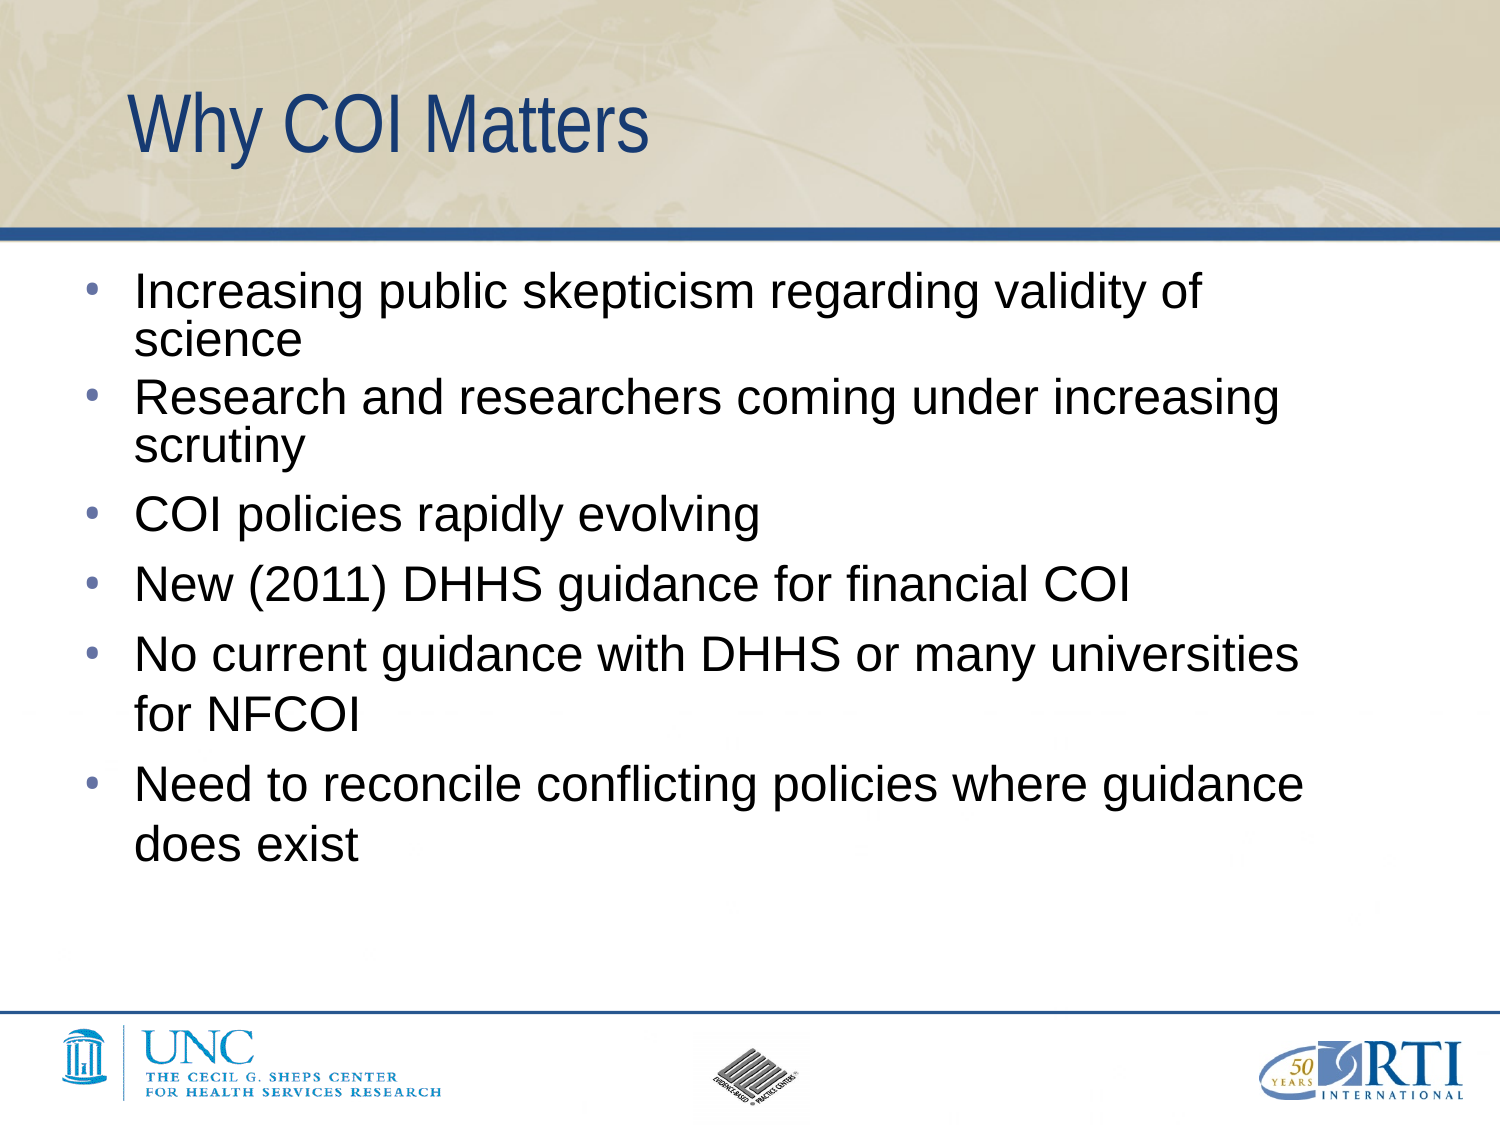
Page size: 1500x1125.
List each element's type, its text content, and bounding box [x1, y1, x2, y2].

list Increasing public skepticism regarding validity of science Research and researchers coming under increasing scrutiny COI policies rapidly evolving New (2011) DHHS guidance for financial COI No current guidance with DHHS or many universities for NFCOI Need to reconcile conflicting policies where guidance does exist [62, 262, 1338, 963]
title Why COI Matters [112, 24, 1388, 213]
picture [0, 1015, 1500, 1125]
picture [0, 0, 1500, 1010]
